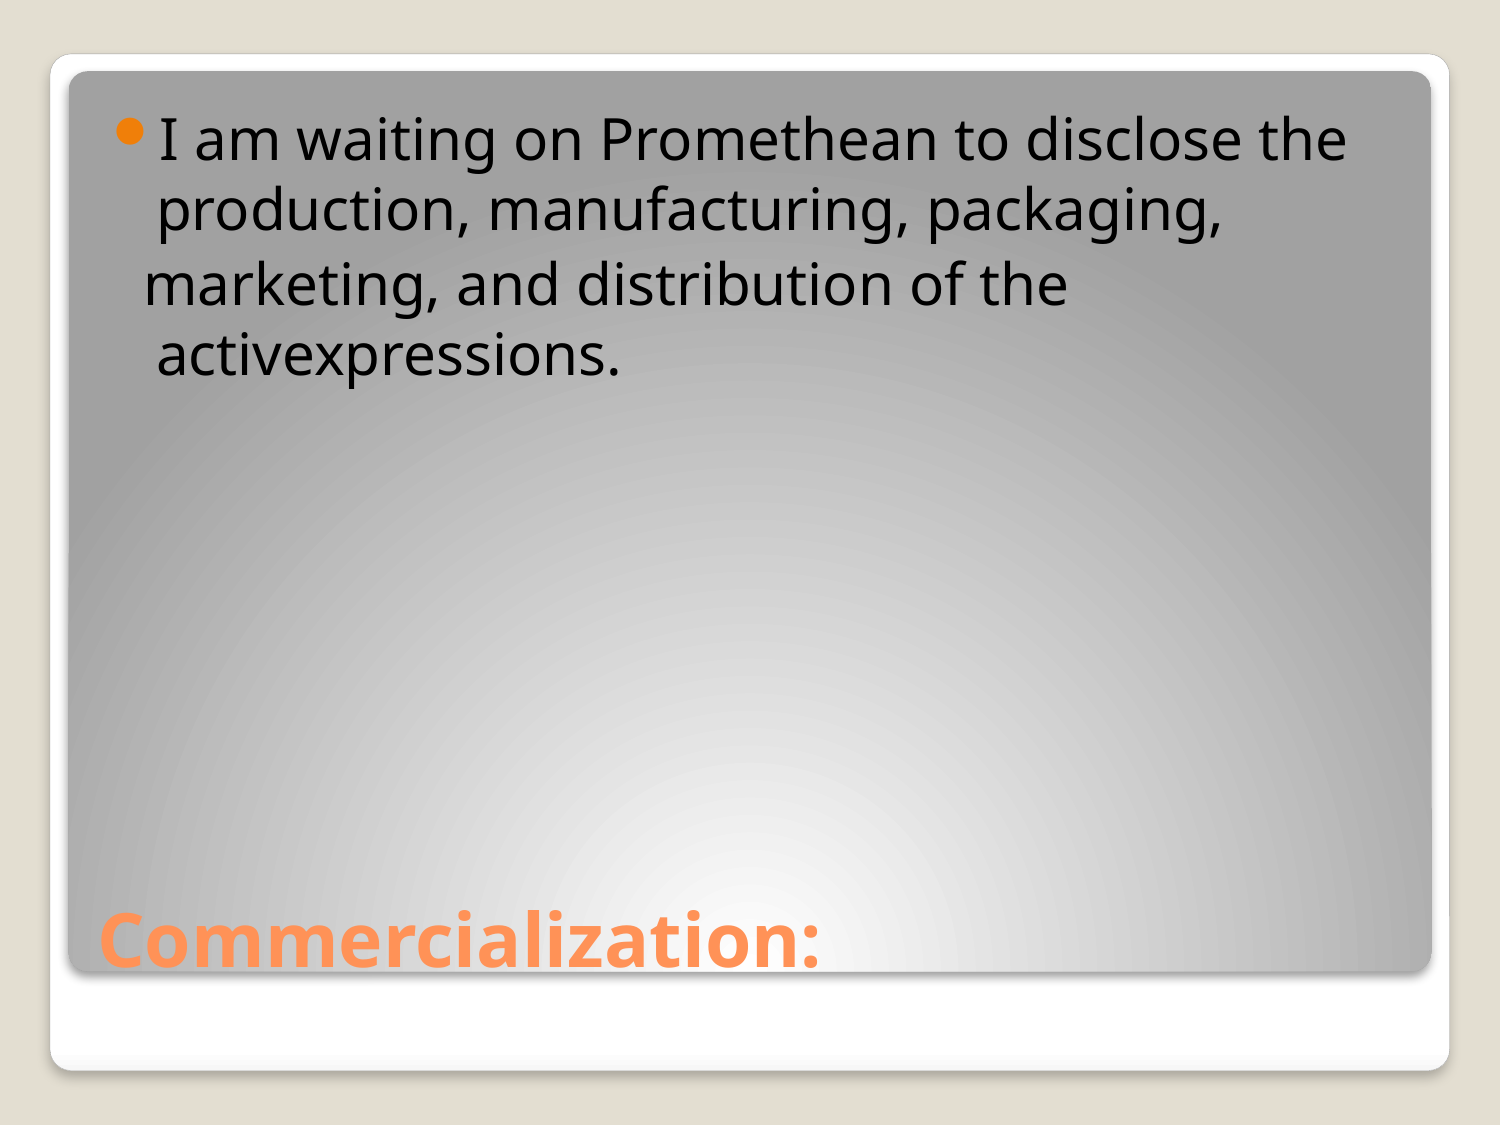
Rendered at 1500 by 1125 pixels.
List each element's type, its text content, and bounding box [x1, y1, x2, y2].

list I am waiting on Promethean to disclose the production, manufacturing, packaging, marketing, and distribution of the activexpressions. [82, 86, 1426, 775]
title Commercialization: [82, 817, 1425, 991]
